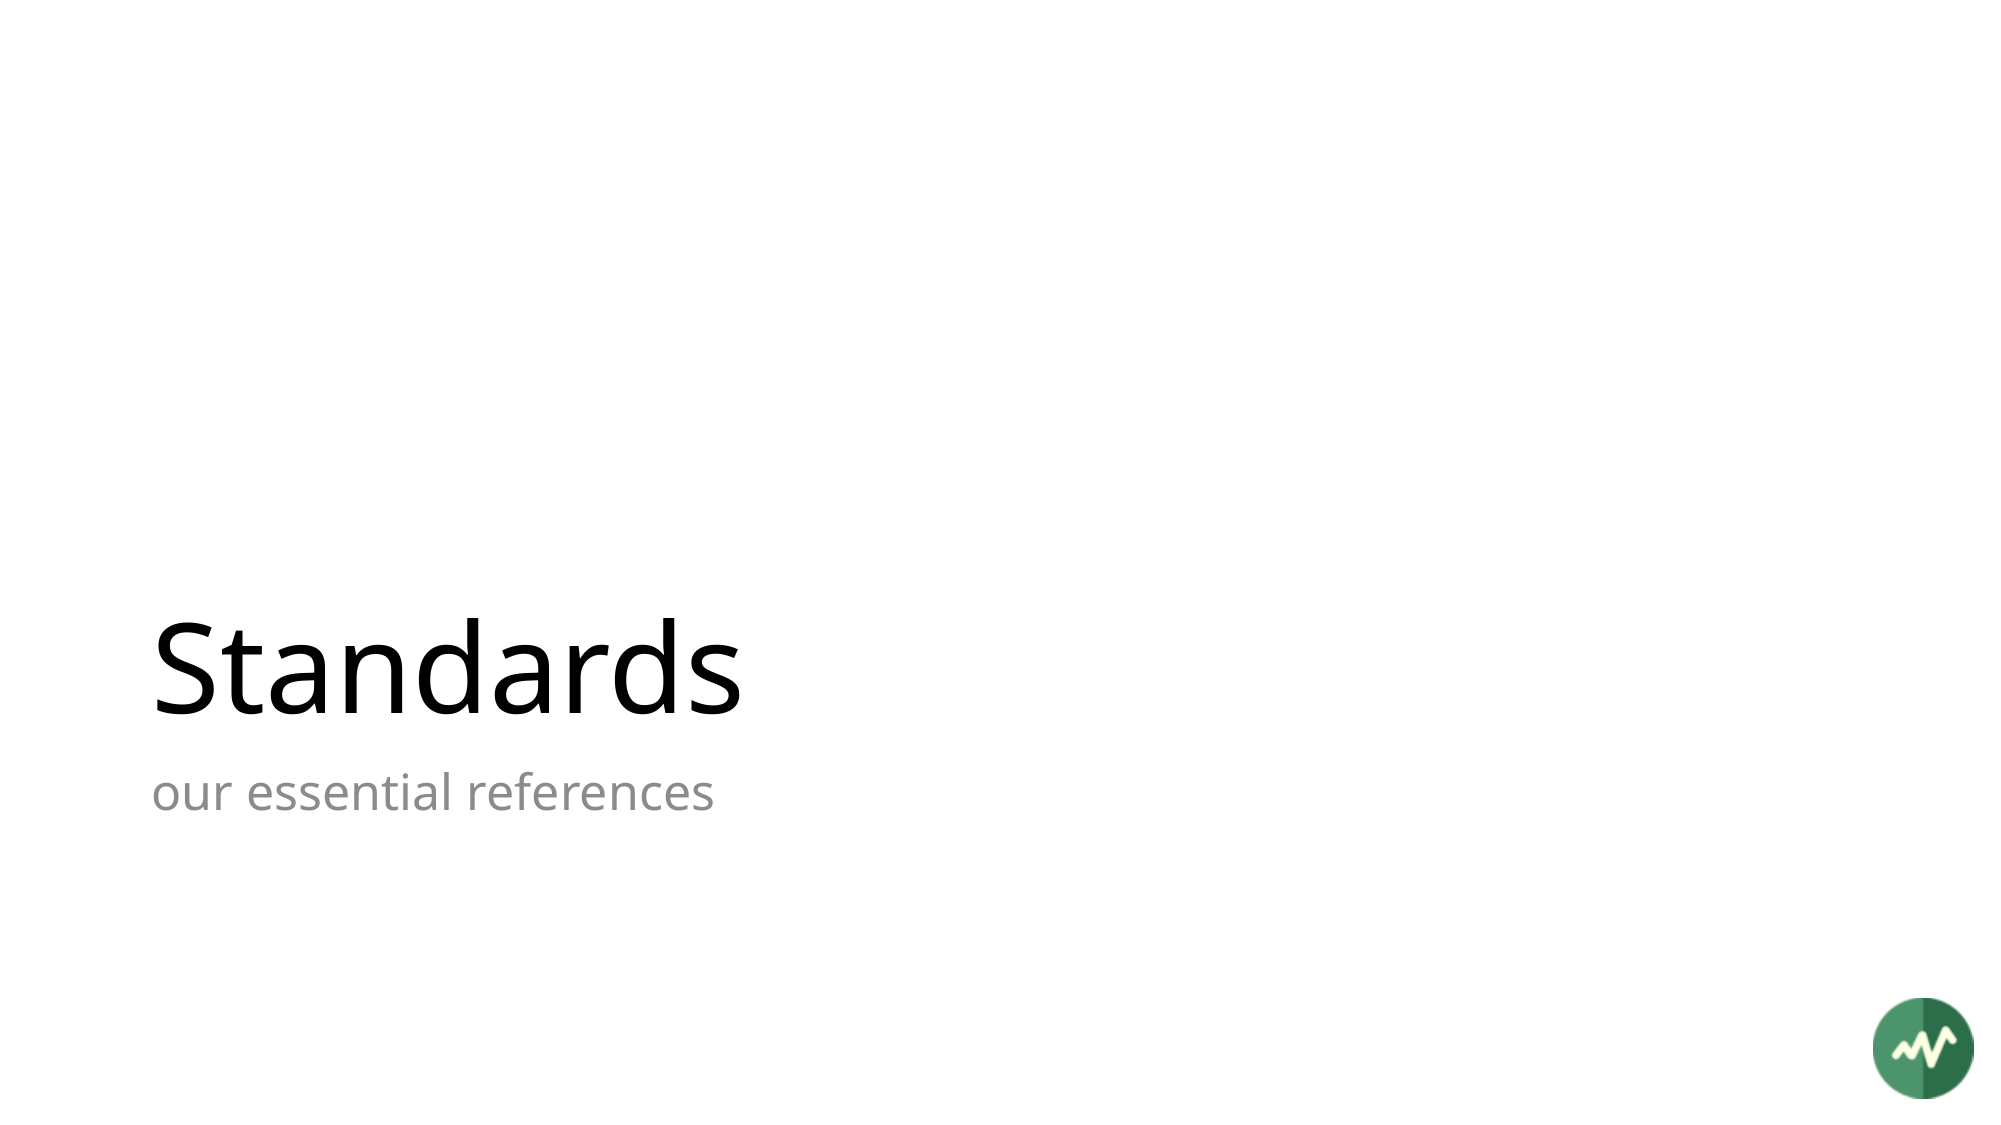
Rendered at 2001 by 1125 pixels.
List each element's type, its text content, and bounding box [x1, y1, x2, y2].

picture [1873, 998, 1974, 1099]
title Standards [136, 280, 1829, 749]
list our essential references [136, 752, 1829, 999]
